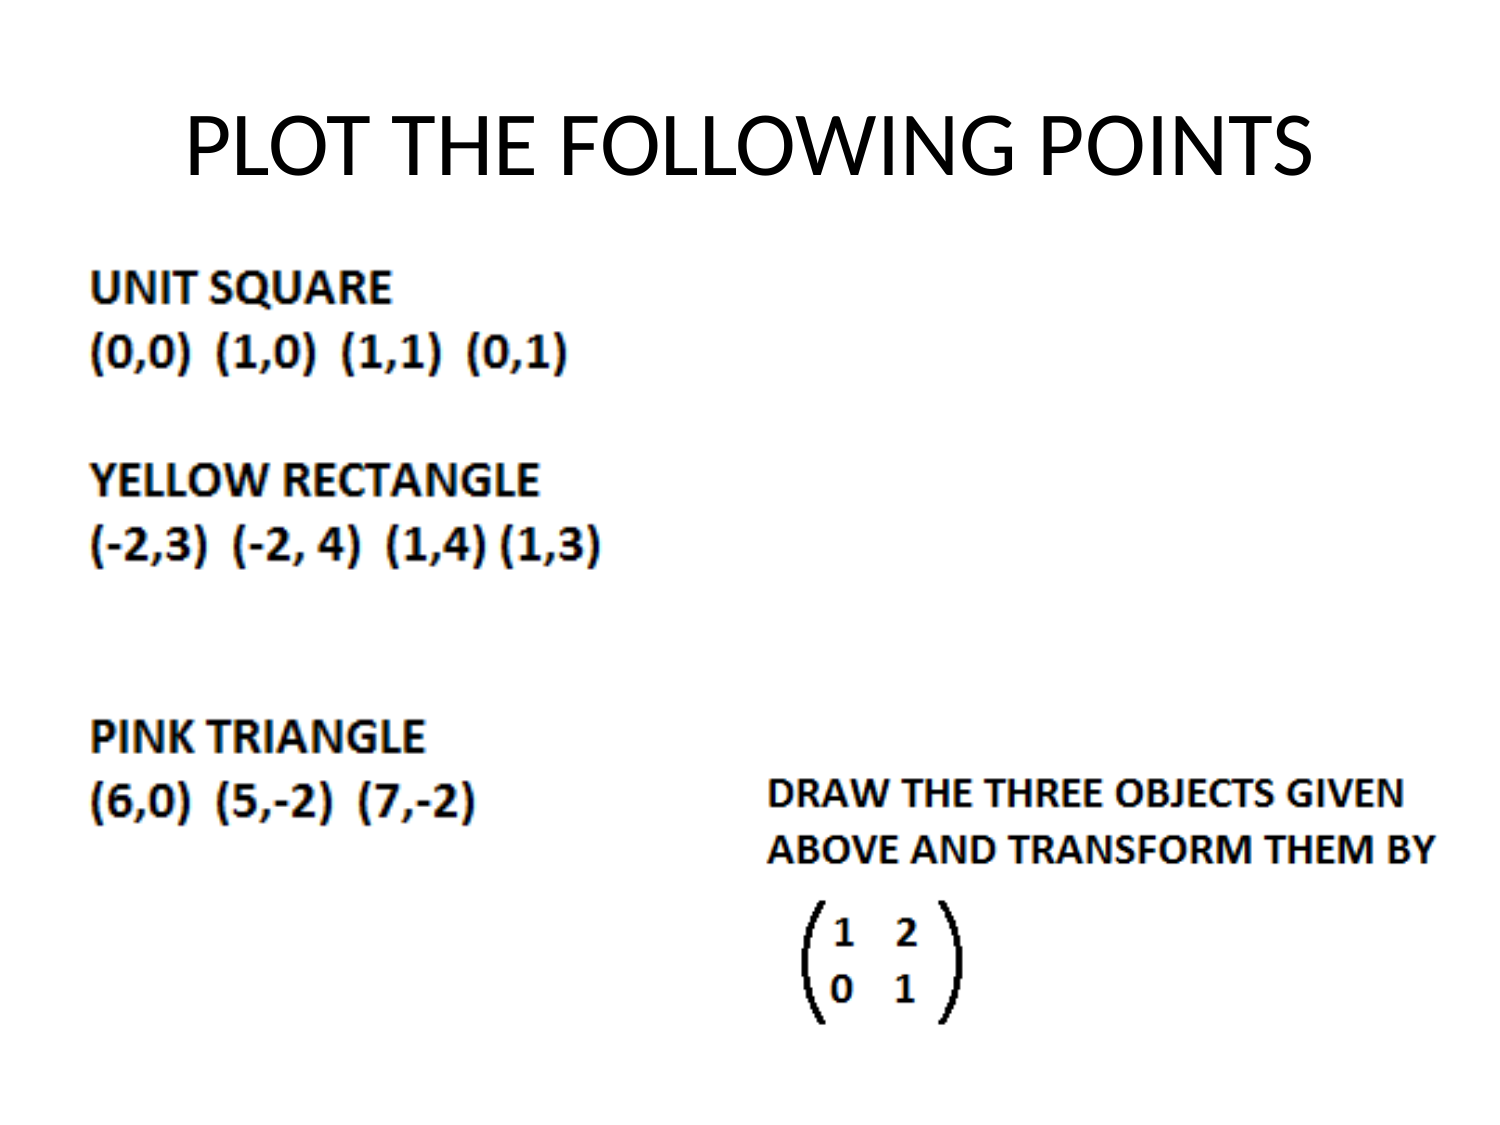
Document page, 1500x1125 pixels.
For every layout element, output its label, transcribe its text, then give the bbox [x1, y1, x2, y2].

picture [749, 762, 1469, 1125]
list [37, 224, 651, 860]
title PLOT THE FOLLOWING POINTS [75, 45, 1425, 233]
